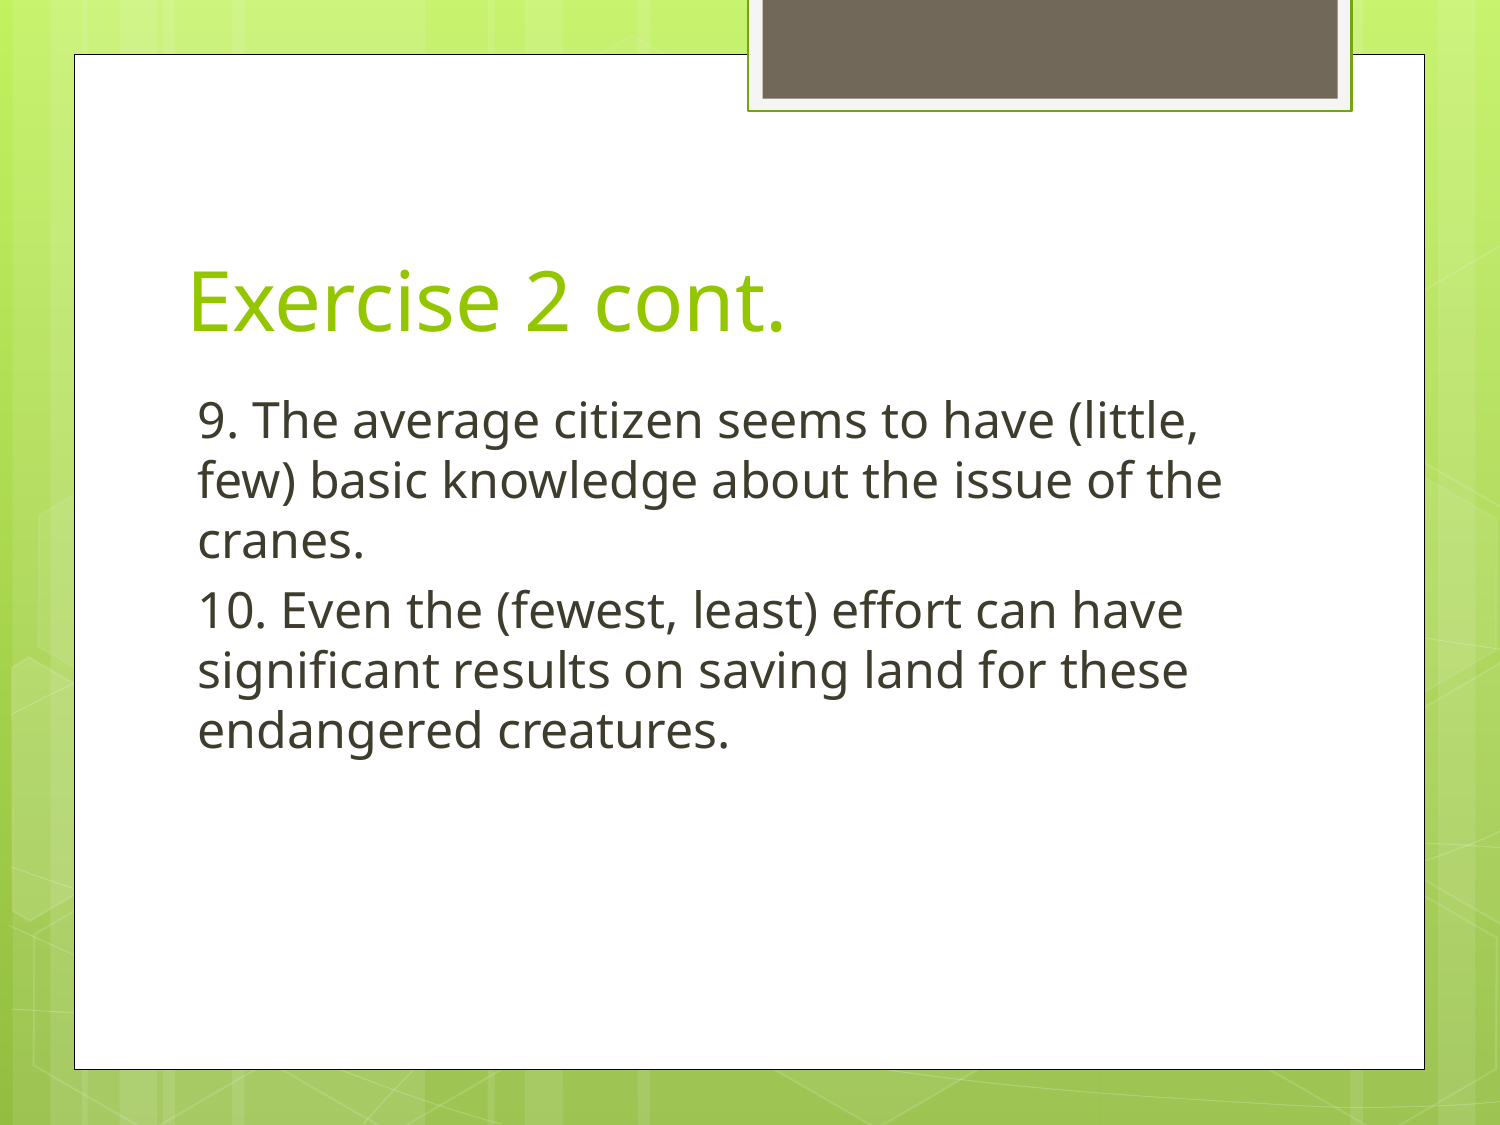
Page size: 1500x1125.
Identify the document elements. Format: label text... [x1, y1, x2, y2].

title Exercise 2 cont. [171, 168, 1324, 357]
list 9. The average citizen seems to have (little, few) basic knowledge about the issue of the cranes. 10. Even the (fewest, least) effort can have significant results on saving land for these endangered creatures. [171, 381, 1283, 957]
